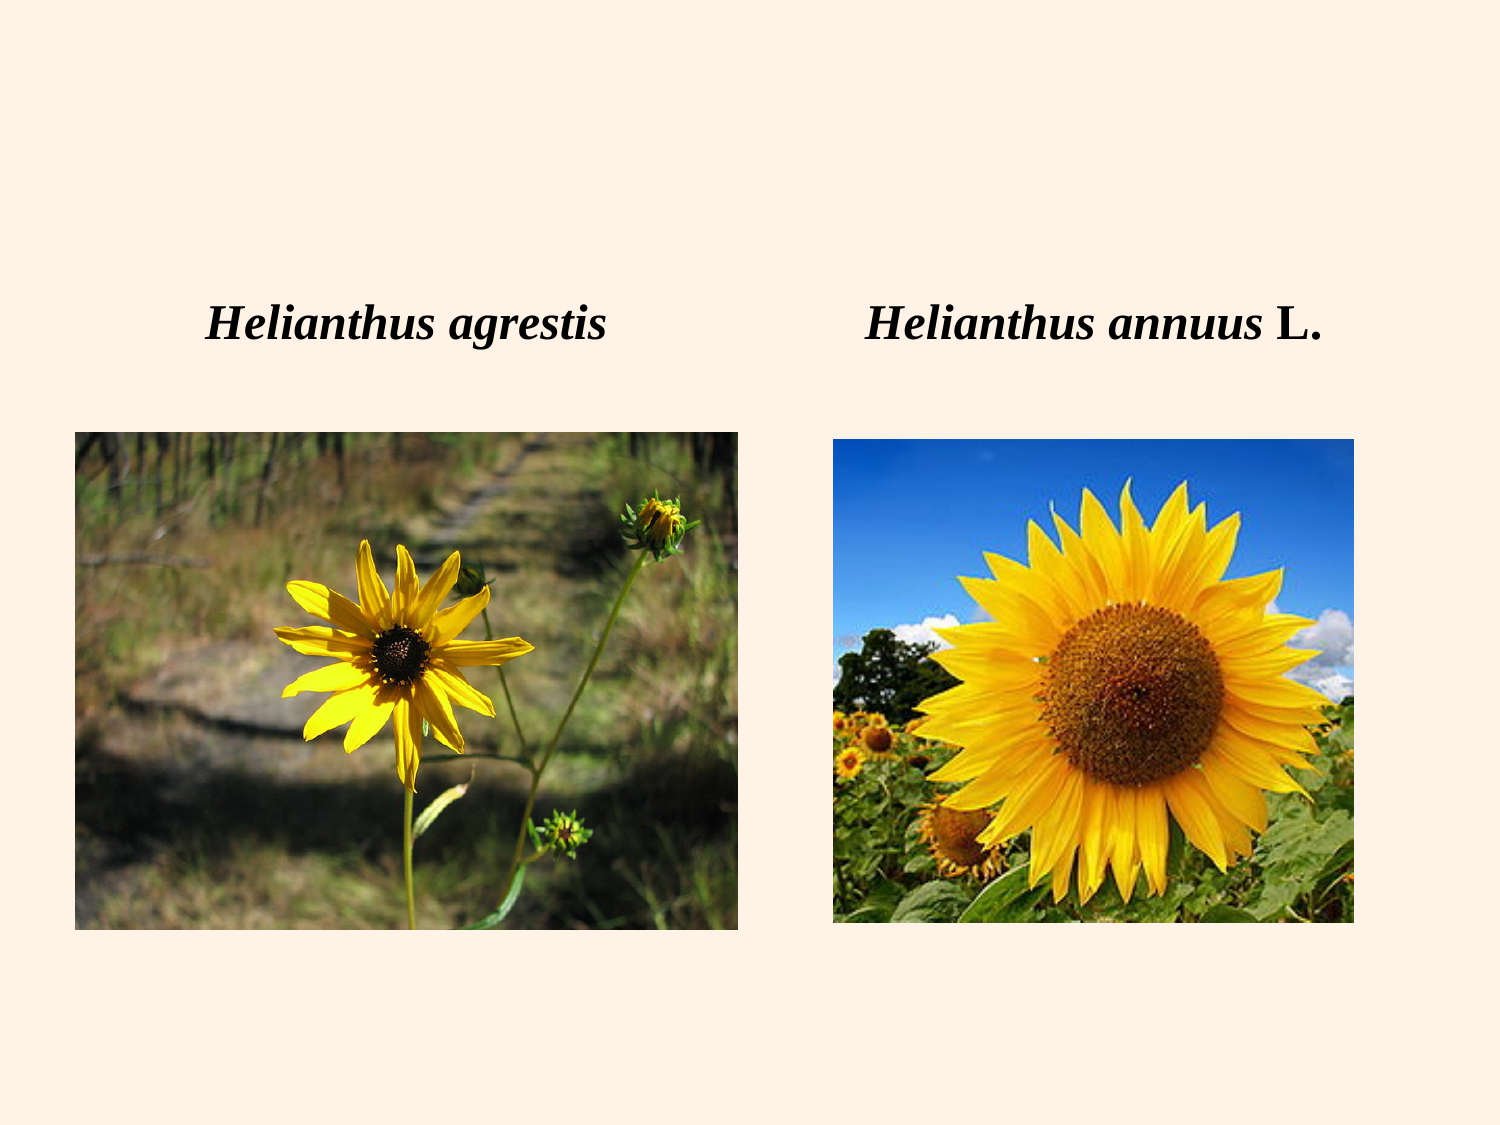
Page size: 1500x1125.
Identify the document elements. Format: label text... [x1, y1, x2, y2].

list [832, 438, 1355, 923]
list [74, 432, 738, 930]
list Helianthus agrestis [75, 251, 738, 357]
list Helianthus annuus L. [761, 251, 1425, 357]
